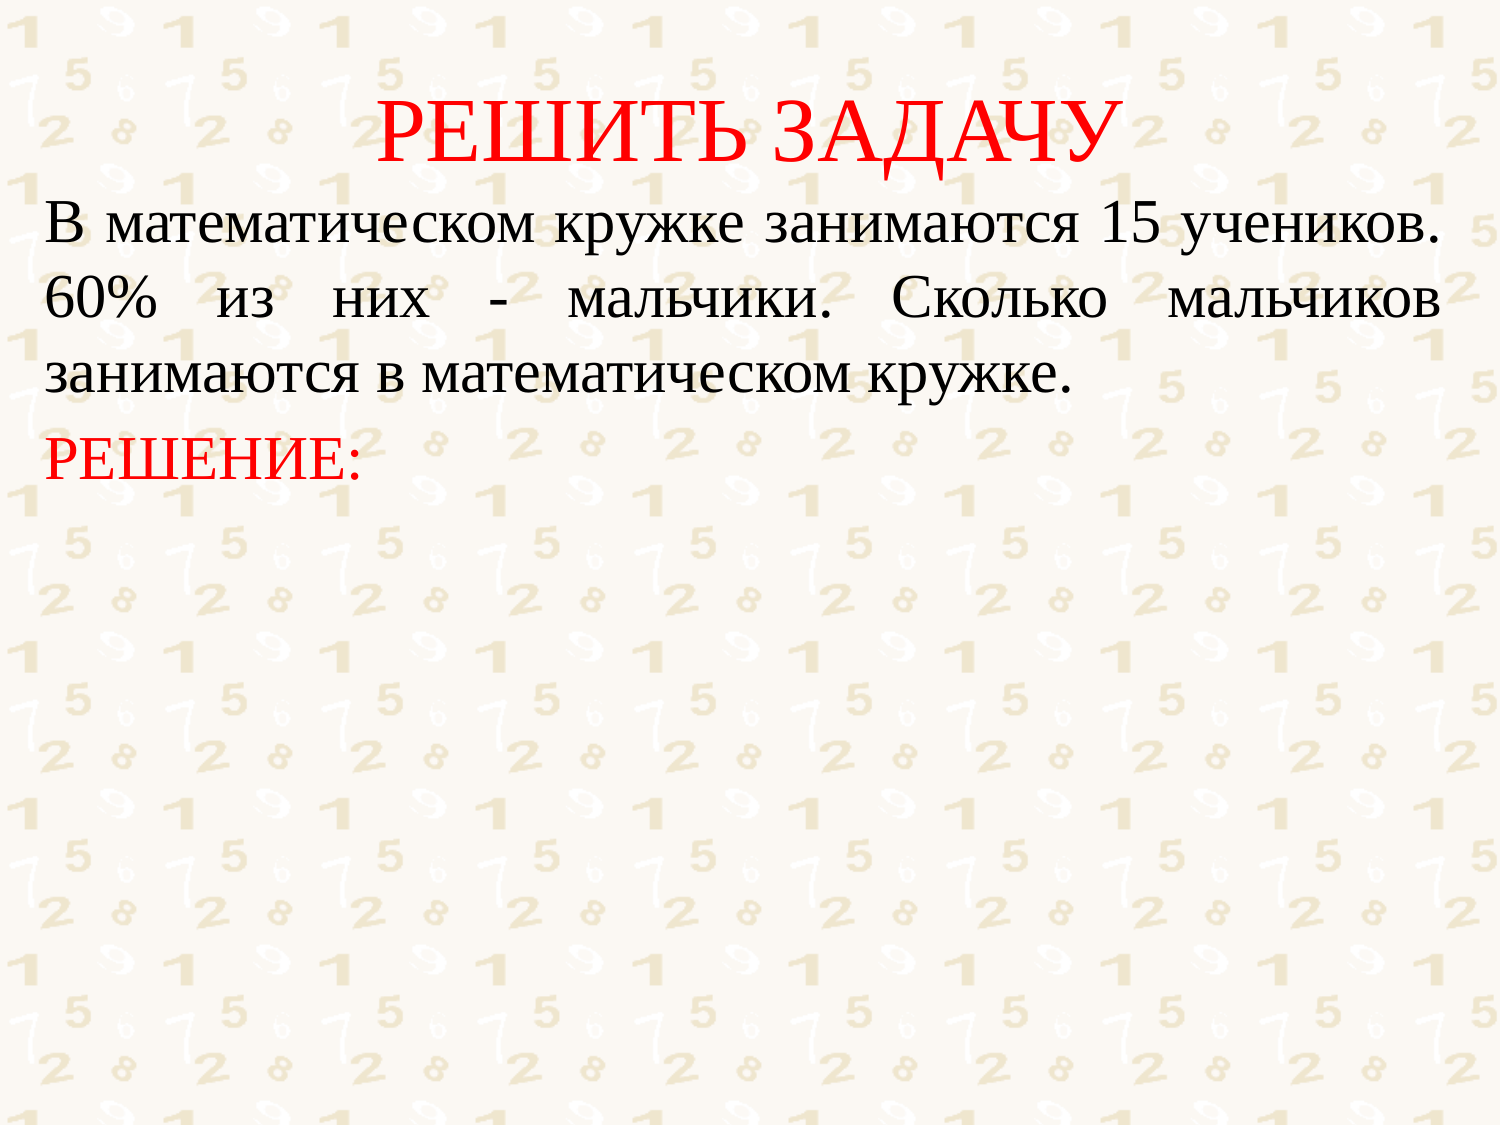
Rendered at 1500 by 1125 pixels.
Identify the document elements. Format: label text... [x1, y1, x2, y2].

title РЕШИТЬ ЗАДАЧУ [112, 30, 1388, 172]
list В математическом кружке занимаются 15 учеников. 60% из них - мальчики. Сколько мальчиков занимаются в математическом кружке. РЕШЕНИЕ: [29, 172, 1459, 848]
picture [0, 0, 1500, 1125]
